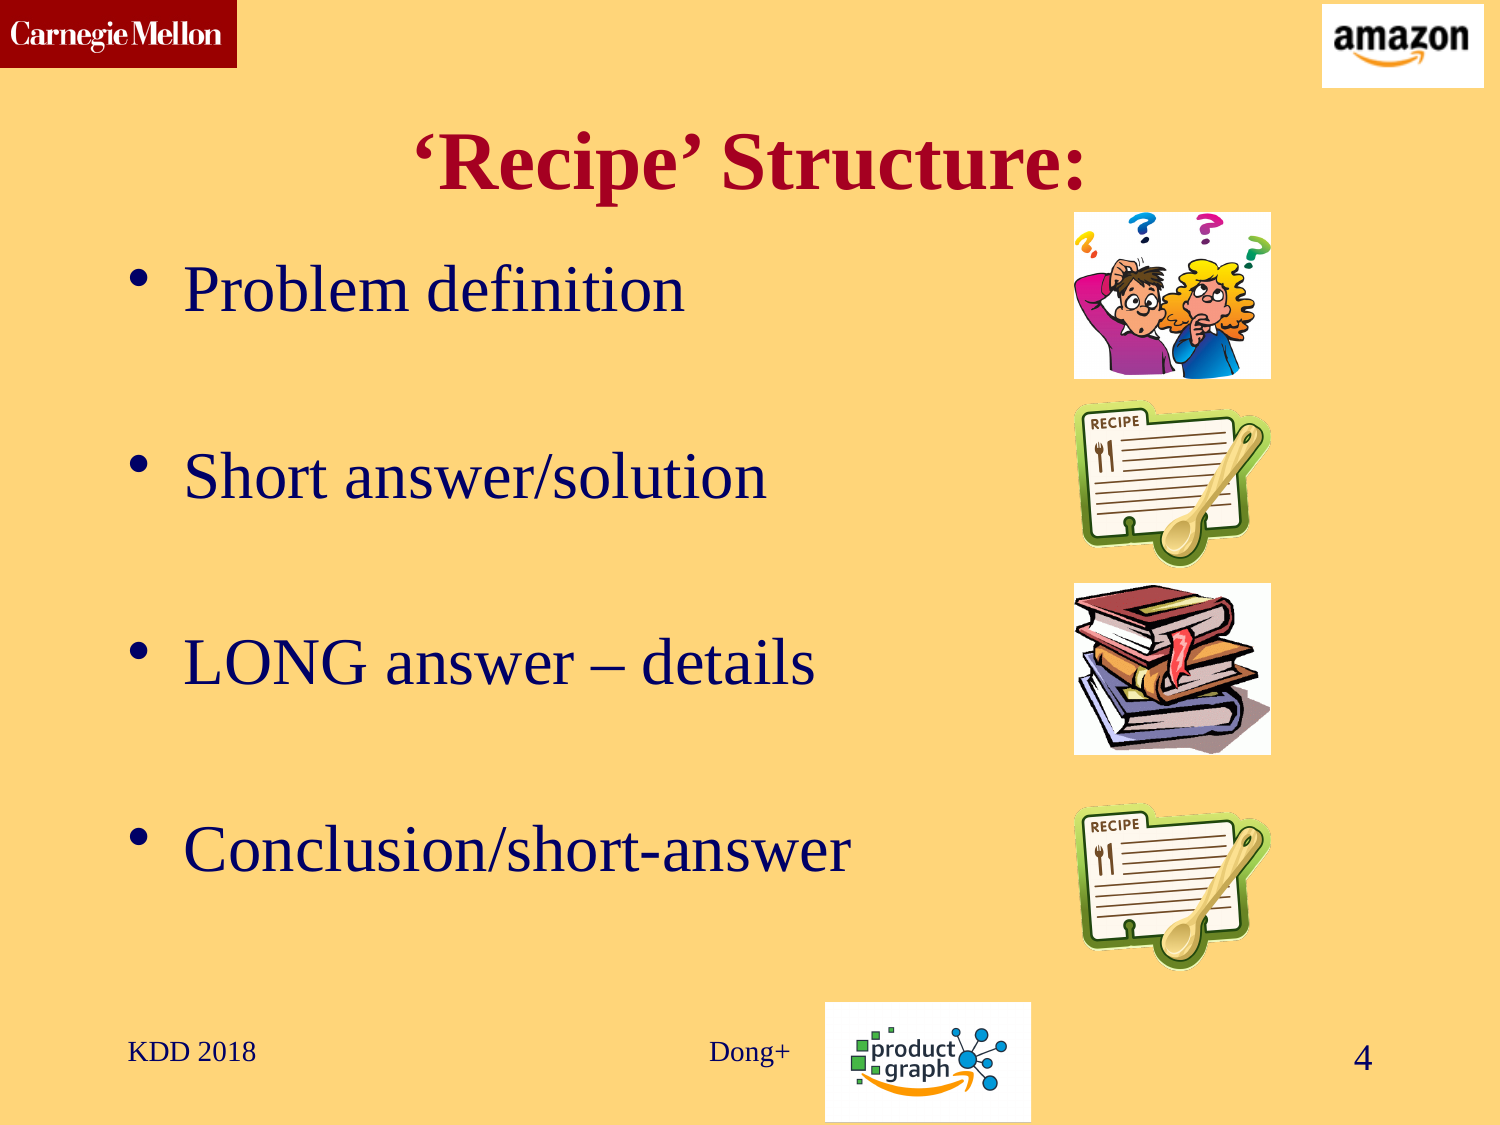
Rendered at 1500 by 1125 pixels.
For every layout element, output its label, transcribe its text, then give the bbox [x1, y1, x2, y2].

picture [1074, 212, 1272, 380]
picture [1322, 4, 1484, 88]
picture [1074, 583, 1272, 755]
footer Dong+ [512, 1024, 988, 1101]
slide_number KDD 2018 [112, 1024, 426, 1101]
picture [0, 0, 237, 68]
title ‘Recipe’ Structure: [112, 99, 1388, 213]
picture [1074, 803, 1272, 972]
picture [1074, 399, 1272, 568]
list Problem definition Short answer/solution LONG answer – details Conclusion/short-answer [112, 237, 875, 1001]
slide_number 4 [1074, 1024, 1388, 1101]
